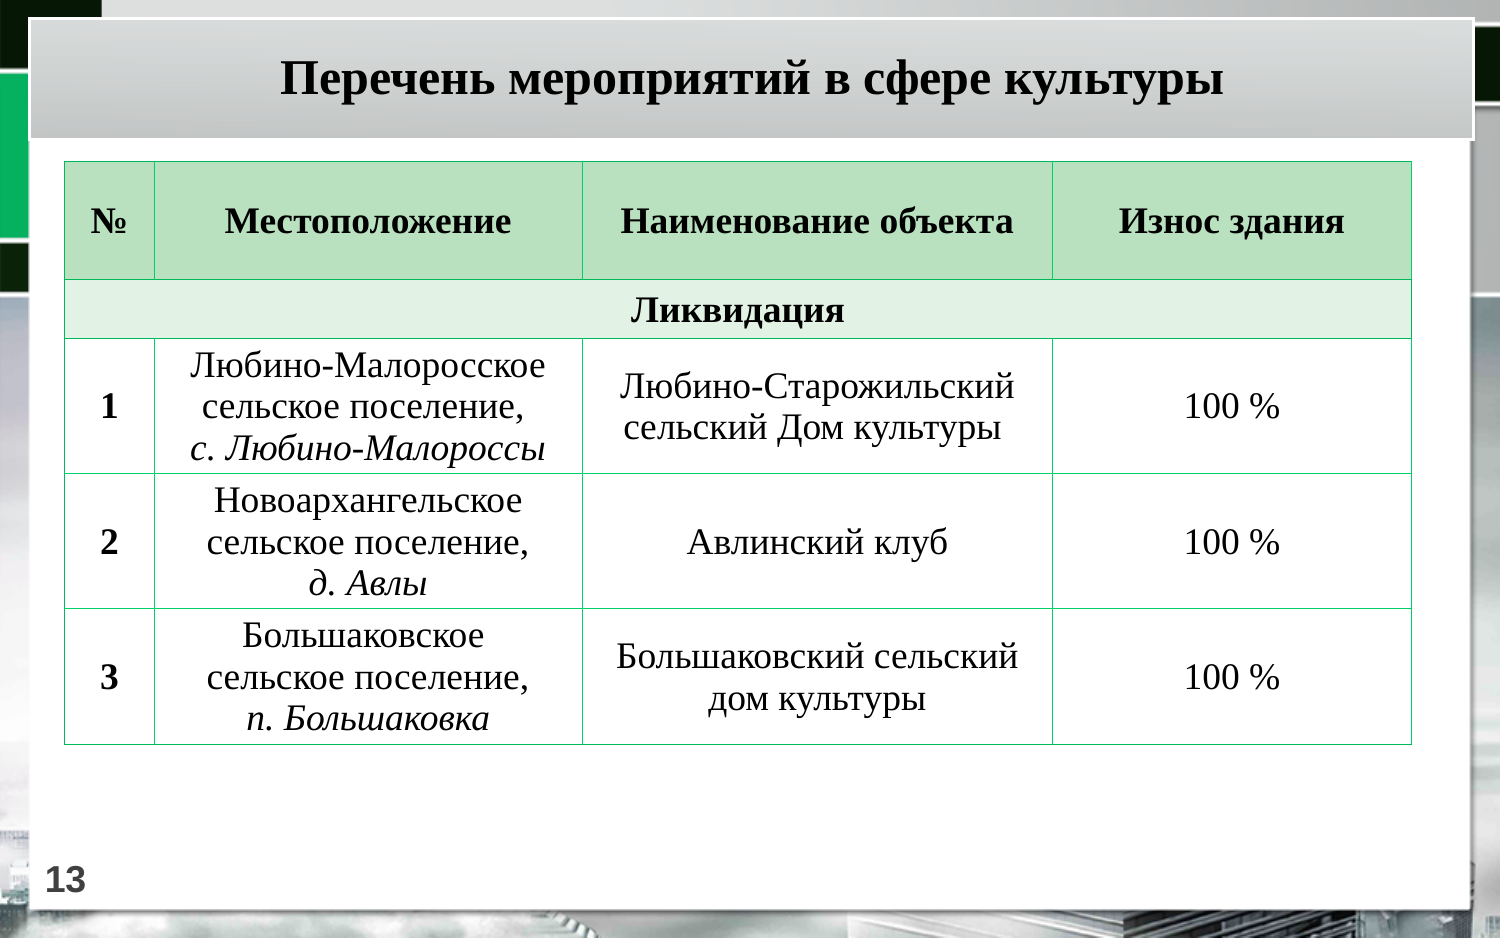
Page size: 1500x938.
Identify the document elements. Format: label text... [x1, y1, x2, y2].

table_cell Любино-Старожильский сельский Дом культуры [583, 339, 1052, 473]
picture [0, 0, 1500, 938]
table_cell Новоархангельское сельское поселение, д. Авлы [155, 474, 582, 608]
table_cell Любино-Малоросское сельское поселение, с. Любино-Малороссы [155, 339, 582, 473]
table_cell 2 [65, 474, 154, 608]
table_cell Авлинский клуб [583, 474, 1052, 608]
table_cell 100 % [1053, 609, 1411, 744]
table_header Наименование объекта [583, 162, 1052, 279]
text_box 13 [30, 847, 102, 908]
table_cell Ликвидация [65, 280, 1411, 338]
table_cell 100 % [1053, 339, 1411, 473]
table_header Местоположение [155, 162, 582, 279]
table_cell 100 % [1053, 474, 1411, 608]
table_cell Большаковский сельский дом культуры [583, 609, 1052, 744]
table_cell 3 [65, 609, 154, 744]
table_cell Большаковское сельское поселение, п. Большаковка [155, 609, 582, 744]
table_header № [65, 162, 154, 279]
table_cell 1 [65, 339, 154, 473]
table_header Износ здания [1053, 162, 1411, 279]
